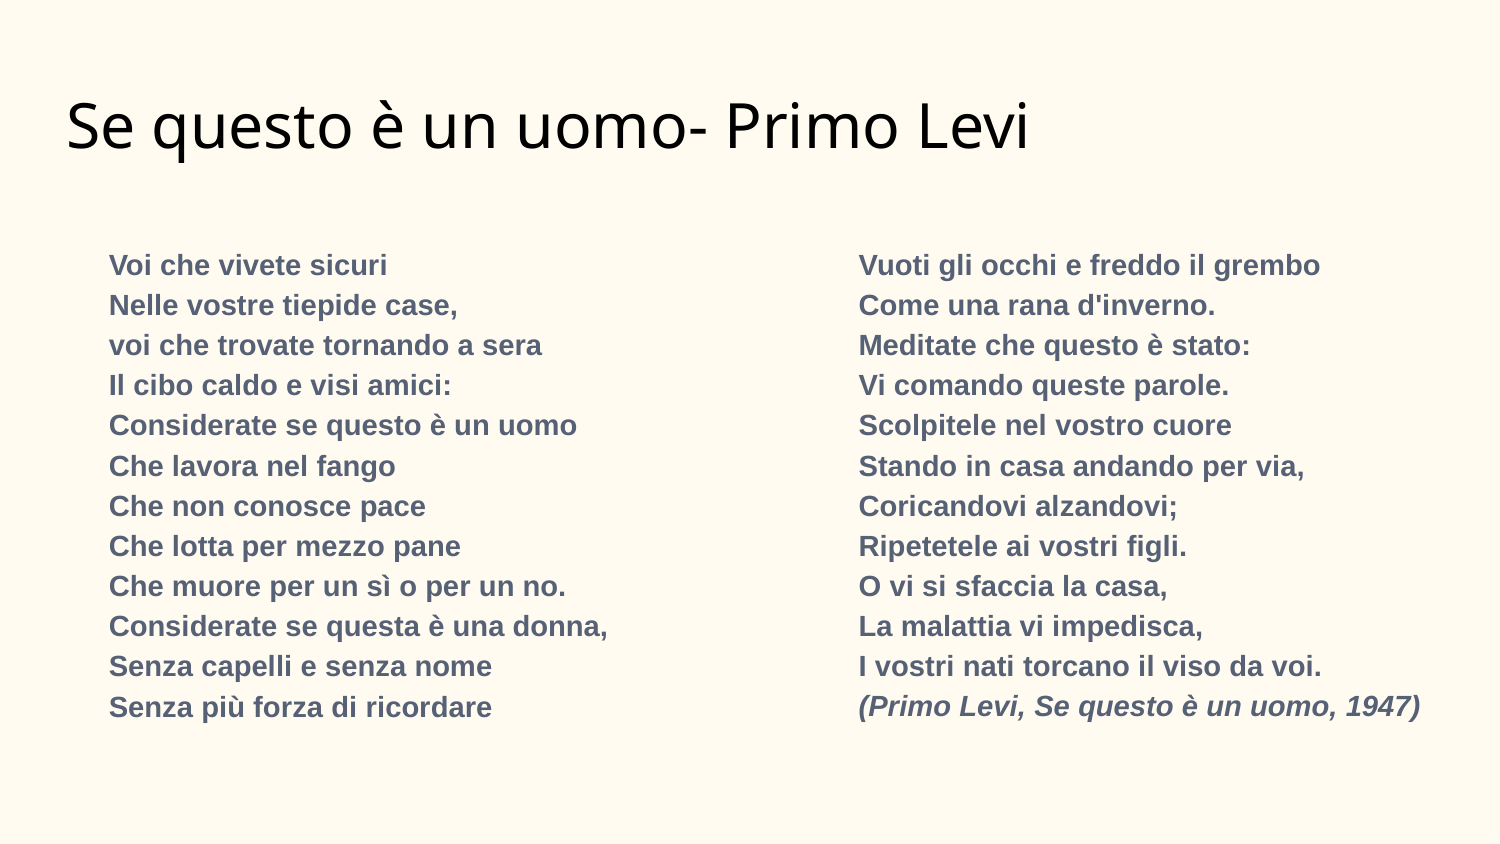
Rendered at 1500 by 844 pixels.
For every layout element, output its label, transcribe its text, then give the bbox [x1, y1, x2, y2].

list Voi che vivete sicuri Nelle vostre tiepide case, voi che trovate tornando a sera Il cibo caldo e visi amici: Considerate se questo è un uomo Che lavora nel fango Che non conosce pace Che lotta per mezzo pane Che muore per un sì o per un no. Considerate se questa è una donna, Senza capelli e senza nome Senza più forza di ricordare [93, 225, 750, 784]
text_box Vuoti gli occhi e freddo il grembo Come una rana d'inverno. Meditate che questo è stato: Vi comando queste parole. Scolpitele nel vostro cuore Stando in casa andando per via, Coricandovi alzandovi; Ripetetele ai vostri figli. O vi si sfaccia la casa, La malattia vi impedisca, I vostri nati torcano il viso da voi. (Primo Levi, Se questo è un uomo, 1947) [843, 225, 1449, 738]
title Se questo è un uomo- Primo Levi [51, 71, 1449, 172]
